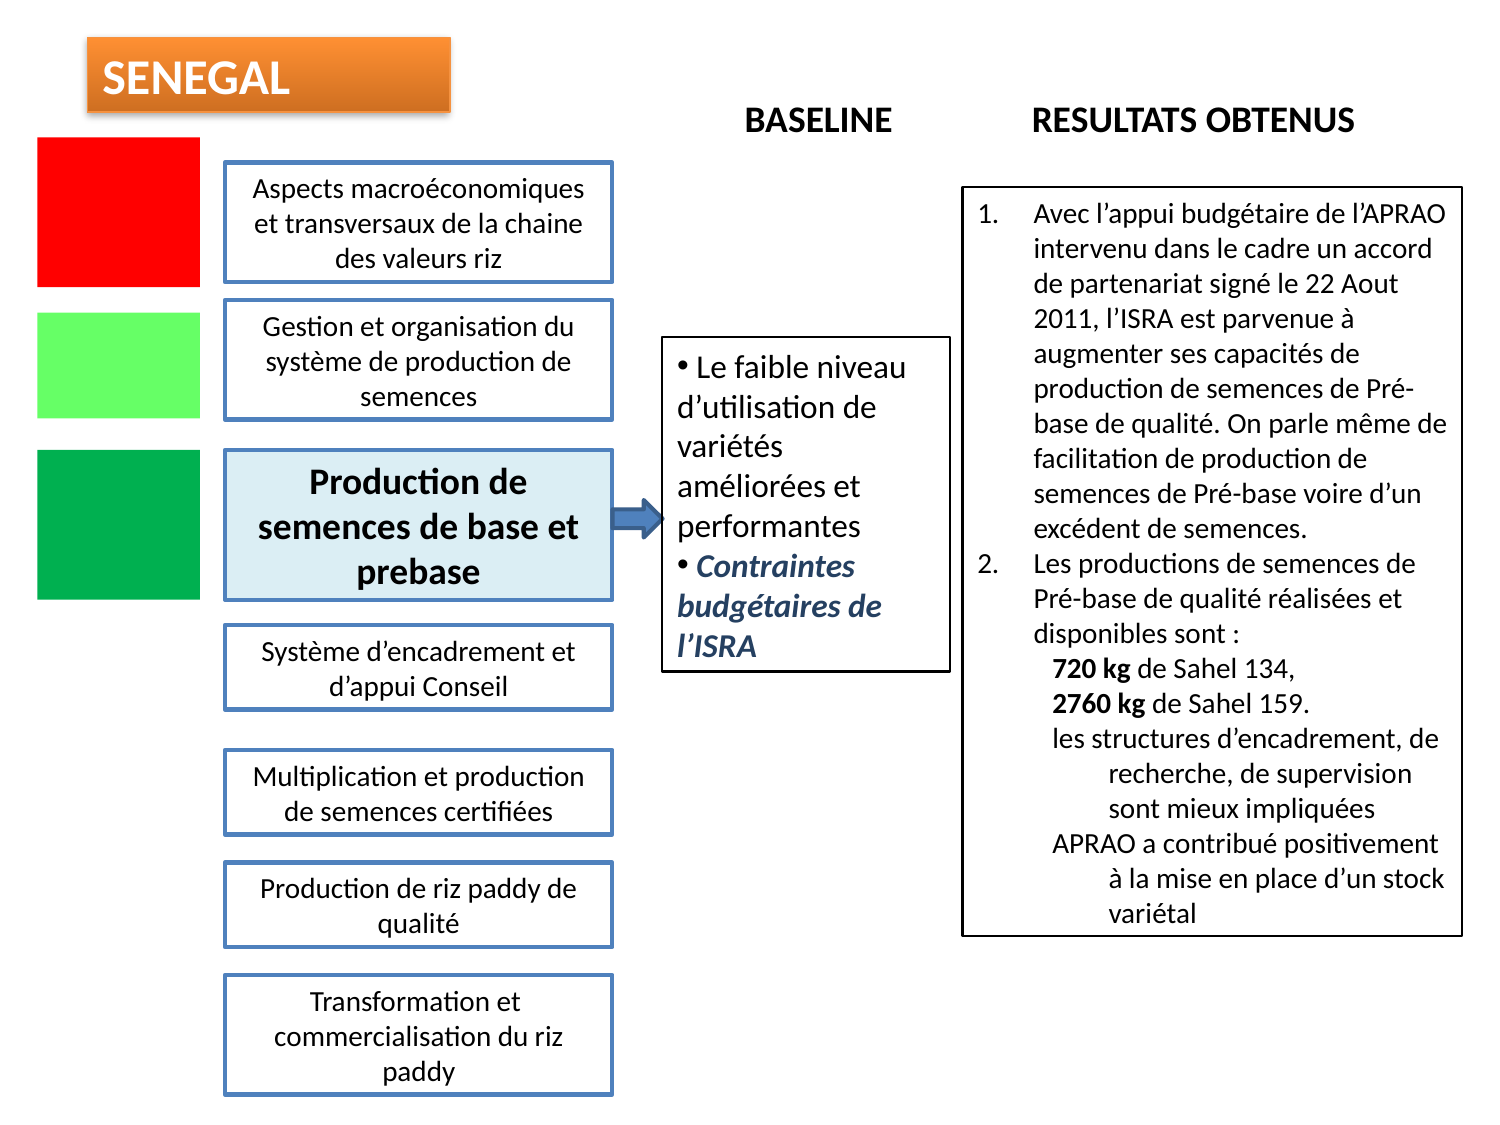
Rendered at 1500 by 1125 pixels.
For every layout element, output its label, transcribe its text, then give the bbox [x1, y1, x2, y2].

text_box Aspects macroéconomiques et transversaux de la chaine des valeurs riz [223, 160, 614, 284]
text_box [37, 312, 200, 419]
text_box RESULTATS OBTENUS [962, 87, 1425, 148]
text_box BASELINE [687, 87, 950, 148]
text_box SENEGAL [87, 37, 451, 113]
text_box Production de riz paddy de qualité [223, 860, 614, 949]
text_box Production de semences de base et prebase [223, 448, 614, 602]
text_box Multiplication et production de semences certifiées [223, 748, 614, 837]
text_box [37, 137, 200, 288]
text_box Le faible niveau d’utilisation de variétés améliorées et performantes Contraintes budgétaires de l’ISRA [662, 337, 950, 672]
text_box [37, 449, 200, 600]
text_box [610, 498, 662, 540]
text_box Système d’encadrement et d’appui Conseil [223, 623, 614, 712]
text_box Transformation et commercialisation du riz paddy [223, 973, 614, 1097]
text_box Avec l’appui budgétaire de l’APRAO intervenu dans le cadre un accord de partenariat signé le 22 Aout 2011, l’ISRA est parvenue à augmenter ses capacités de production de semences de Pré-base de qualité. On parle même de facilitation de production de semences de Pré-base voire d’un excédent de semences. Les productions de semences de Pré-base de qualité réalisées et disponibles sont : 720 kg de Sahel 134, 2760 kg de Sahel 159. les structures d’encadrement, de recherche, de supervision sont mieux impliquées APRAO a contribué positivement à la mise en place d’un stock variétal [962, 187, 1463, 937]
text_box Gestion et organisation du système de production de semences [223, 298, 614, 422]
